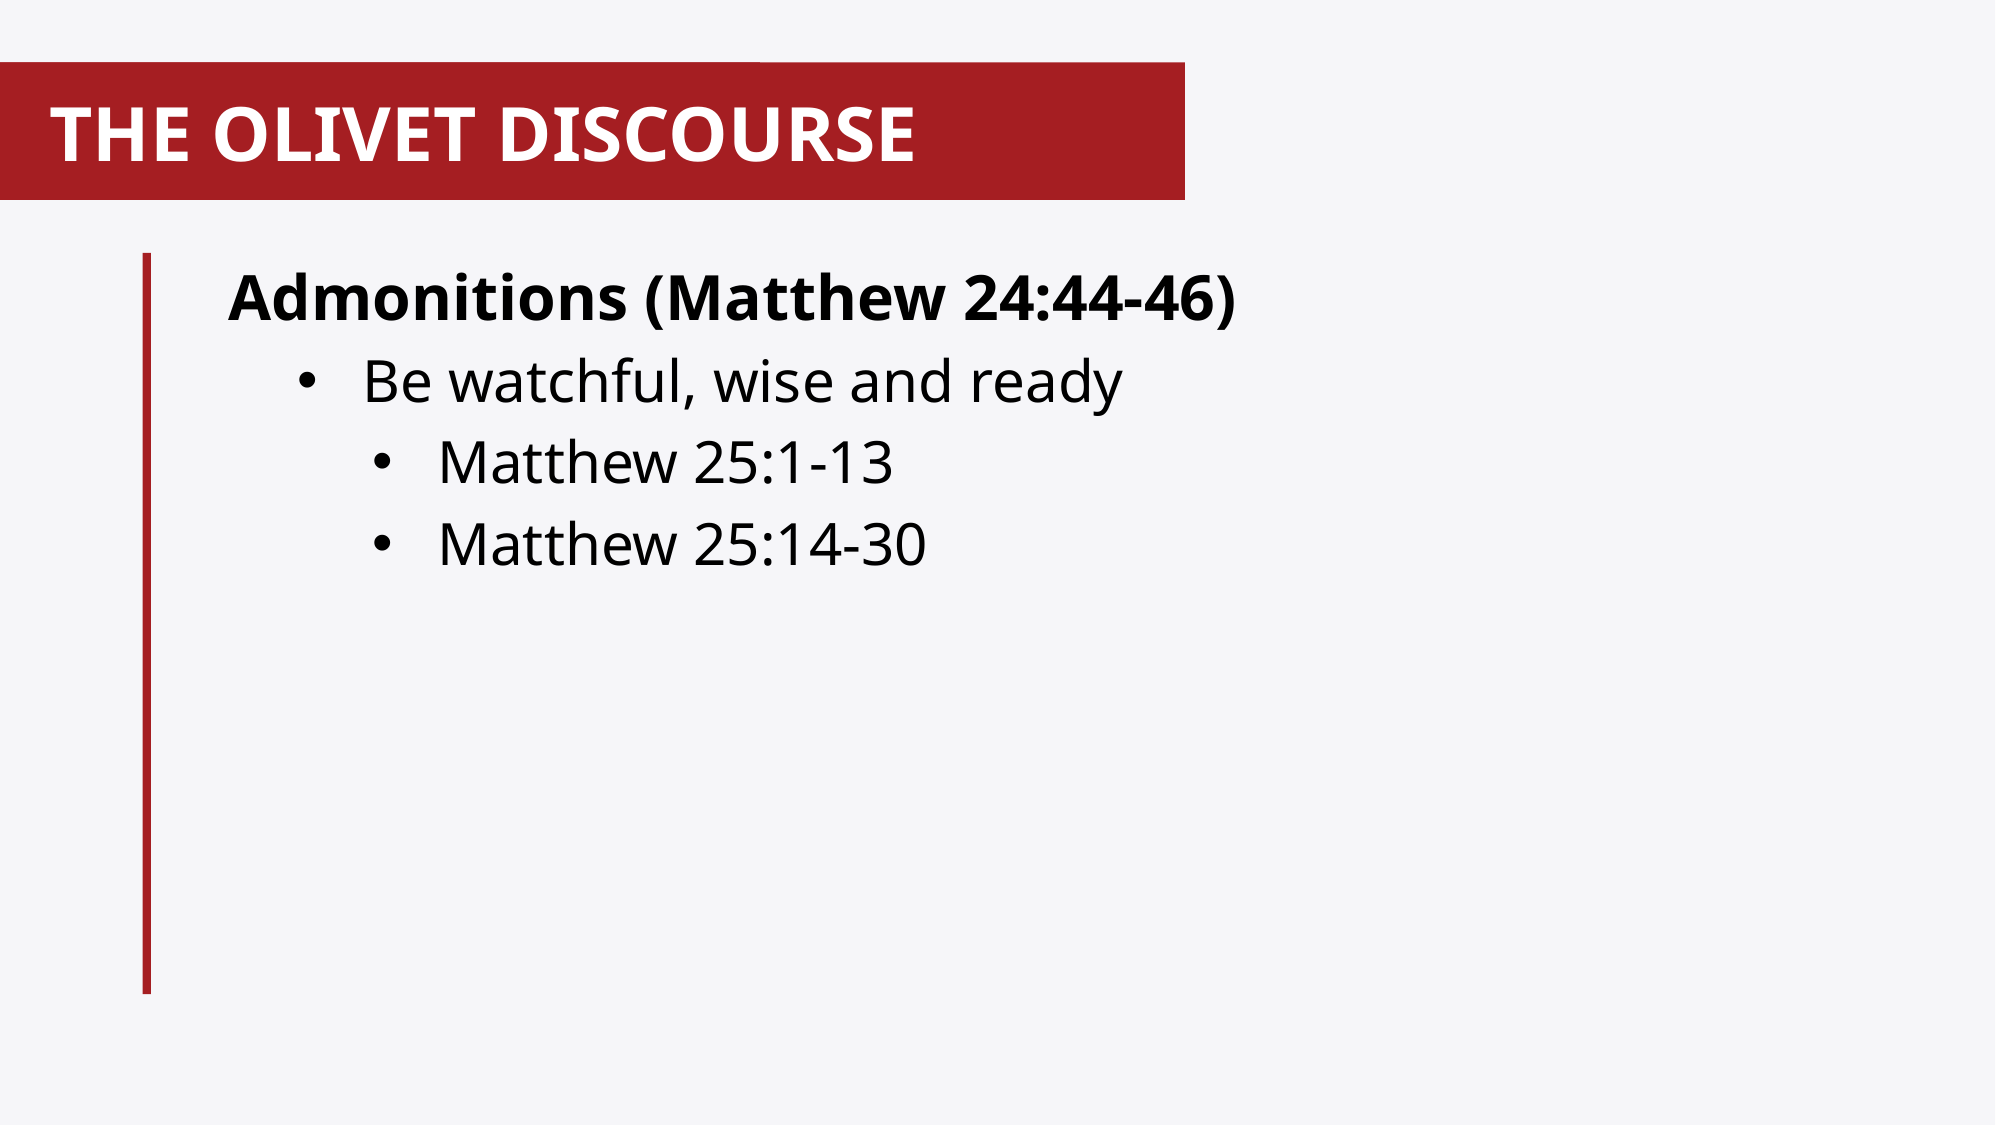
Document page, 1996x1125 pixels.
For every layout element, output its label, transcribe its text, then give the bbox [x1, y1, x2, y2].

text_box THE OLIVET DISCOURSE [0, 62, 1185, 200]
subtitle Admonitions (Matthew 24:44-46) Be watchful, wise and ready Matthew 25:1-13 Matthew 25:14-30 [197, 249, 1885, 1125]
